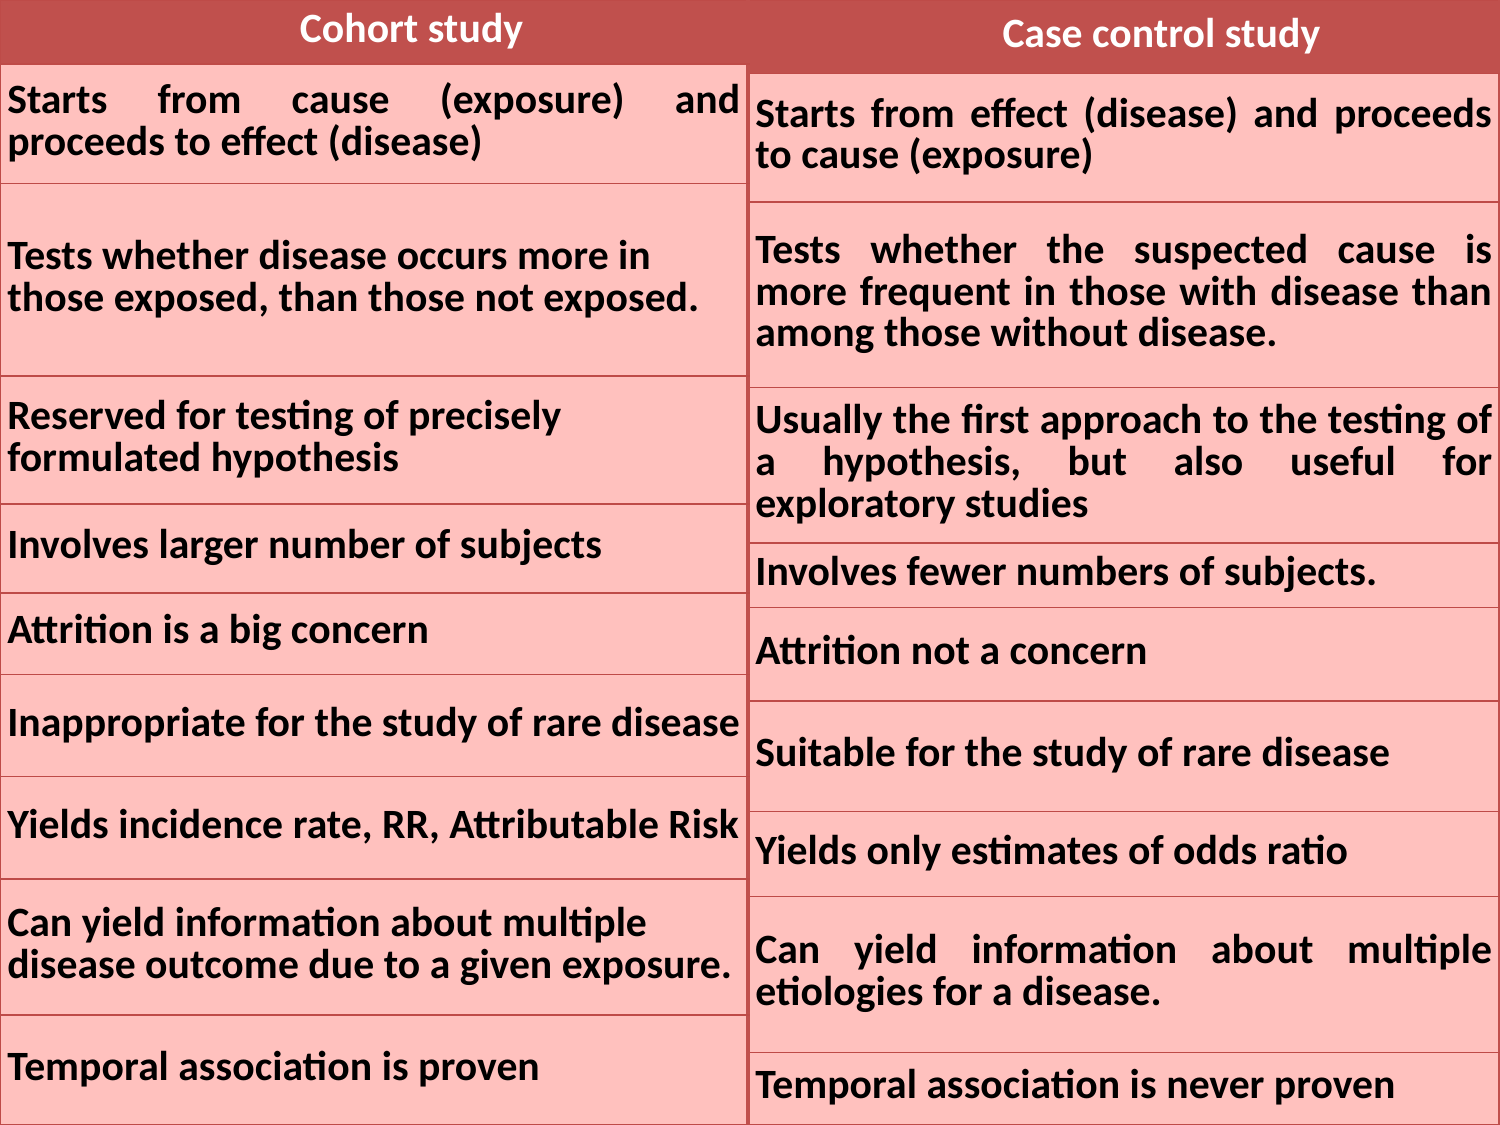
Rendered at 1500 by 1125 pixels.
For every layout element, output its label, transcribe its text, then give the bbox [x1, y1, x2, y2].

table_cell Temporal association is never proven [750, 1053, 1498, 1124]
table_header Cohort study [1, 1, 746, 63]
slide_number 31 [1074, 1042, 1425, 1103]
table_cell Tests whether disease occurs more in those exposed, than those not exposed. [1, 184, 746, 375]
table_cell Yields incidence rate, RR, Attributable Risk [1, 777, 746, 878]
table_cell Suitable for the study of rare disease [750, 702, 1498, 811]
table_cell Attrition not a concern [750, 608, 1498, 700]
table_cell Yields only estimates of odds ratio [750, 812, 1498, 896]
table_header Case control study [750, 1, 1498, 73]
table_cell Attrition is a big concern [1, 594, 746, 674]
table_cell Can yield information about multiple disease outcome due to a given exposure. [1, 880, 746, 1014]
table_cell Can yield information about multiple etiologies for a disease. [750, 897, 1498, 1052]
table_cell Usually the first approach to the testing of a hypothesis, but also useful for exploratory studies [750, 388, 1498, 542]
table_cell Involves larger number of subjects [1, 505, 746, 592]
table_cell Starts from cause (exposure) and proceeds to effect (disease) [1, 65, 746, 183]
table_cell Inappropriate for the study of rare disease [1, 675, 746, 776]
table_cell Involves fewer numbers of subjects. [750, 544, 1498, 607]
table_cell Temporal association is proven [1, 1016, 746, 1124]
table_cell Tests whether the suspected cause is more frequent in those with disease than among those without disease. [750, 203, 1498, 387]
table_cell Reserved for testing of precisely formulated hypothesis [1, 377, 746, 503]
table_cell Starts from effect (disease) and proceeds to cause (exposure) [750, 74, 1498, 201]
